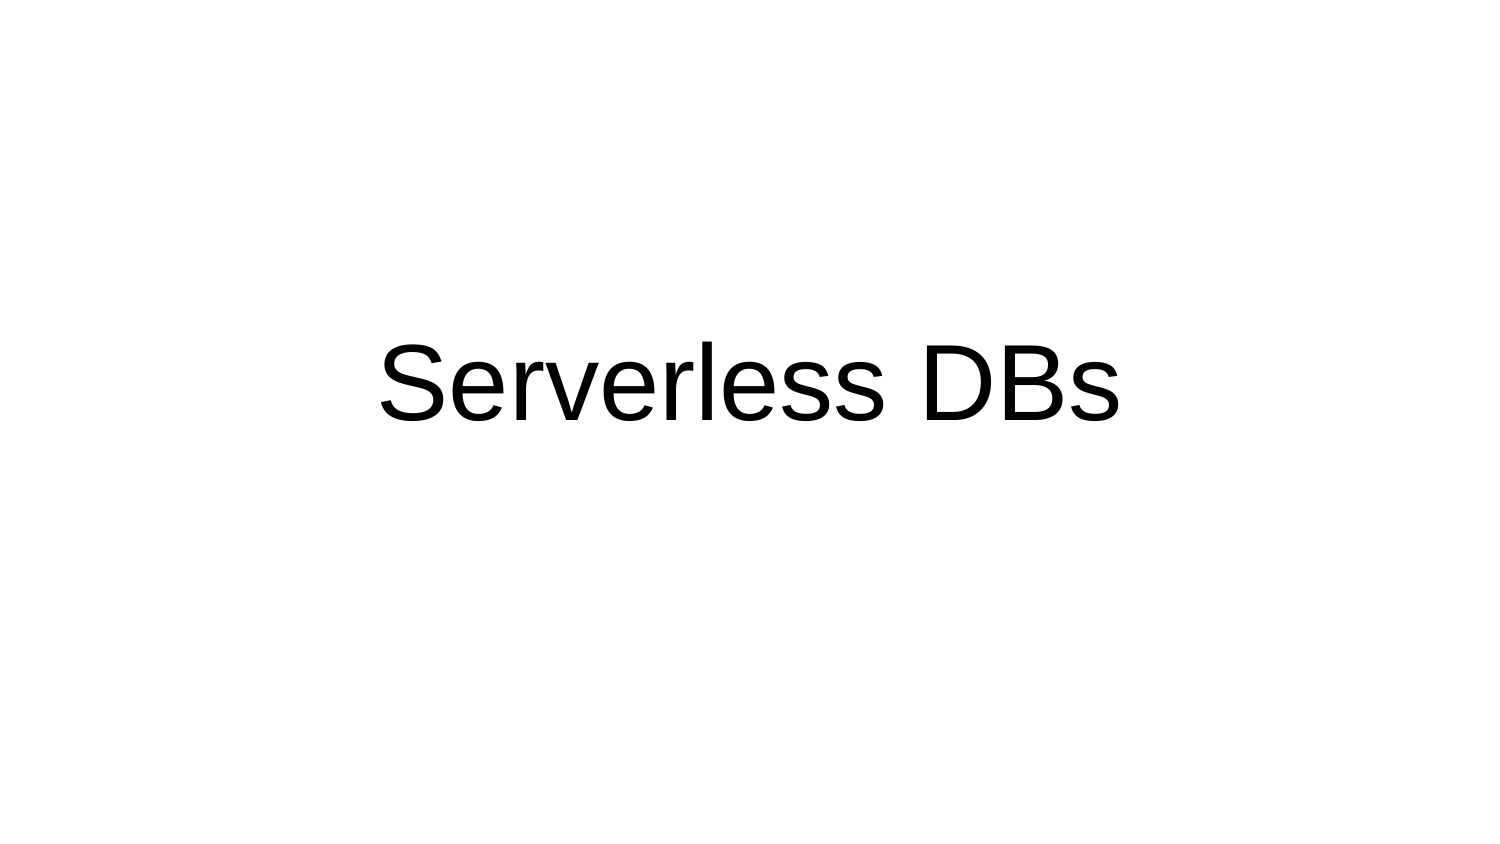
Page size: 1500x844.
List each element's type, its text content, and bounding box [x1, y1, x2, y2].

title Serverless DBs [51, 122, 1449, 459]
